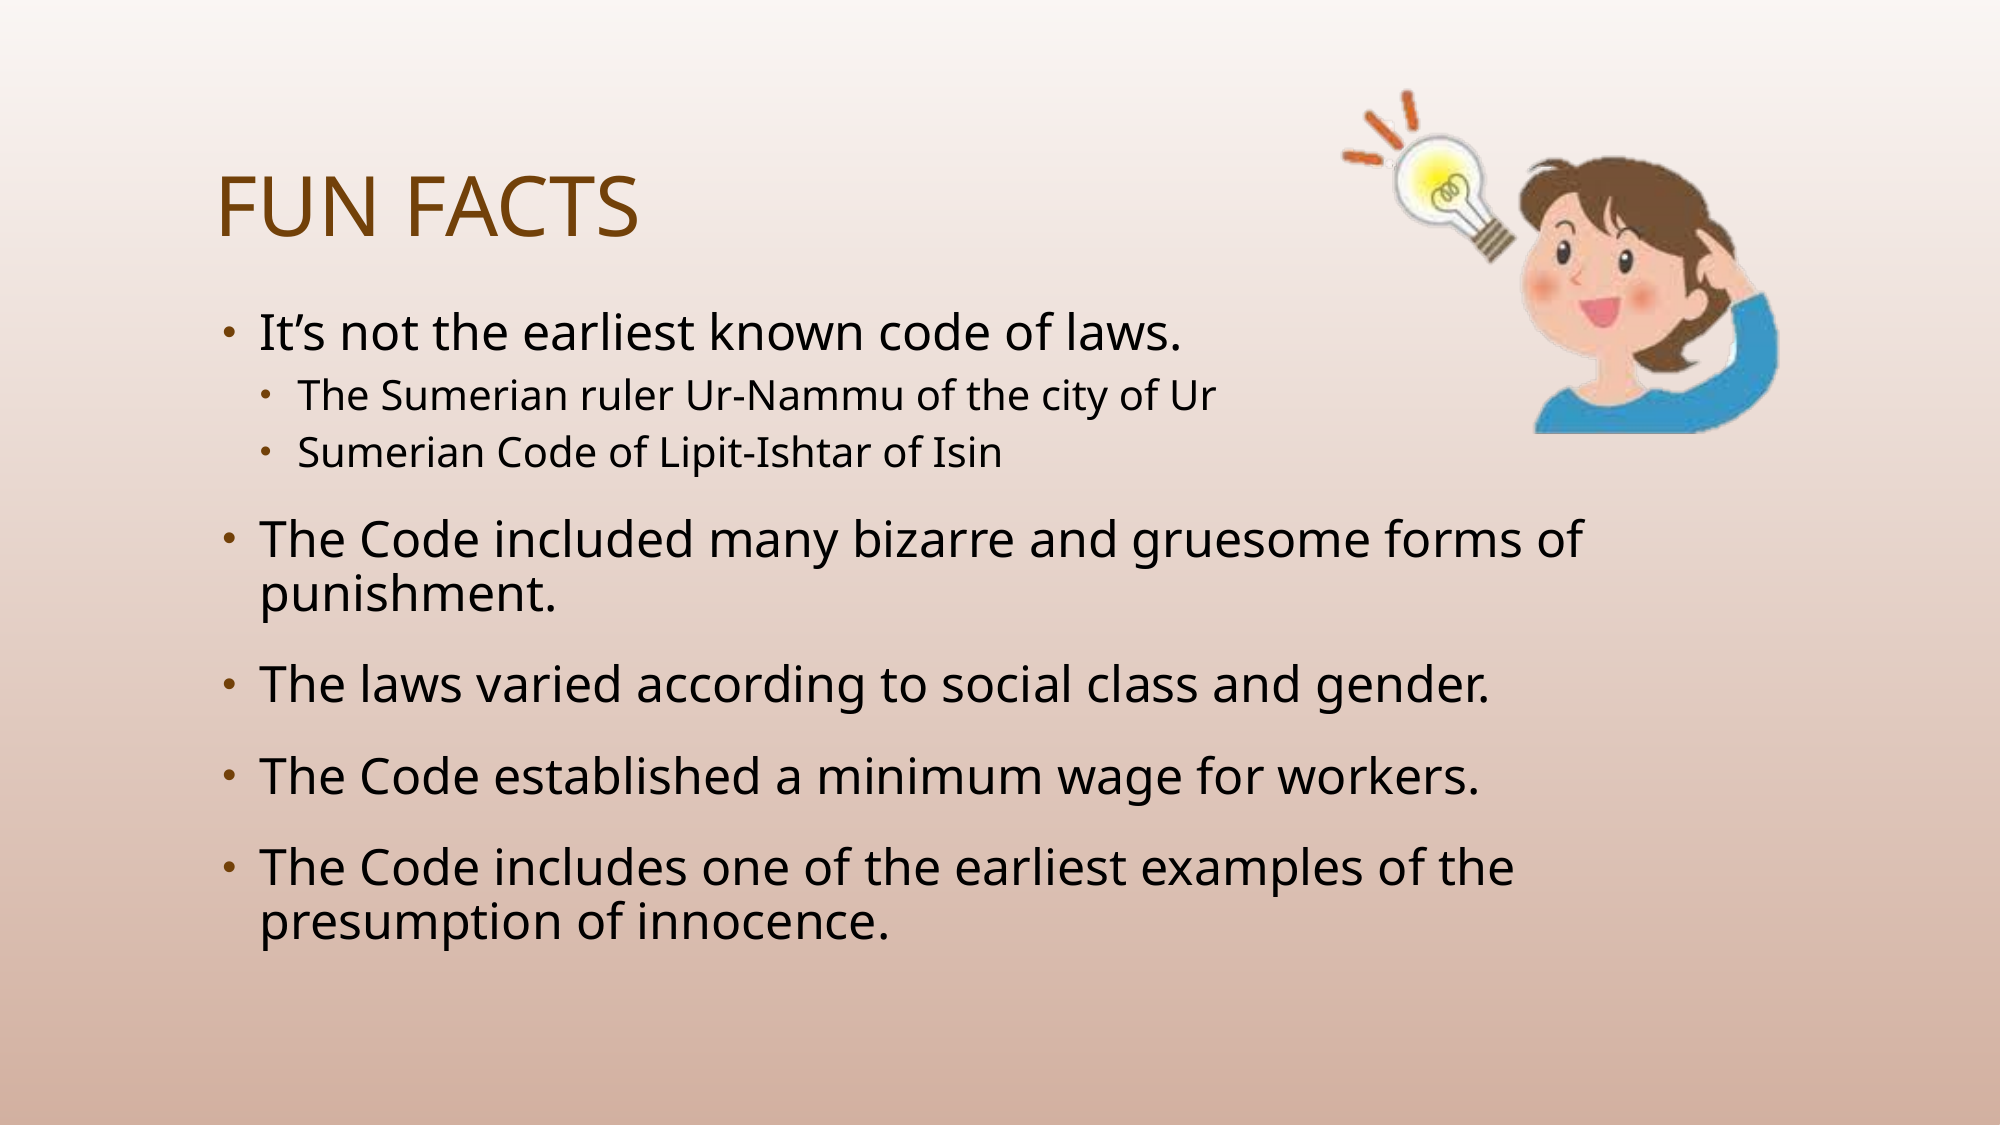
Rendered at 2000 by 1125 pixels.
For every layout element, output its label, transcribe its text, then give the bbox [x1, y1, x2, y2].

title Fun Facts [199, 45, 1800, 263]
list It’s not the earliest known code of laws. The Sumerian ruler Ur-Nammu of the city of Ur Sumerian Code of Lipit-Ishtar of Isin The Code included many bizarre and gruesome forms of punishment. The laws varied according to social class and gender. The Code established a minimum wage for workers. The Code includes one of the earliest examples of the presumption of innocence. [199, 299, 1800, 1013]
picture [1330, 78, 1800, 447]
